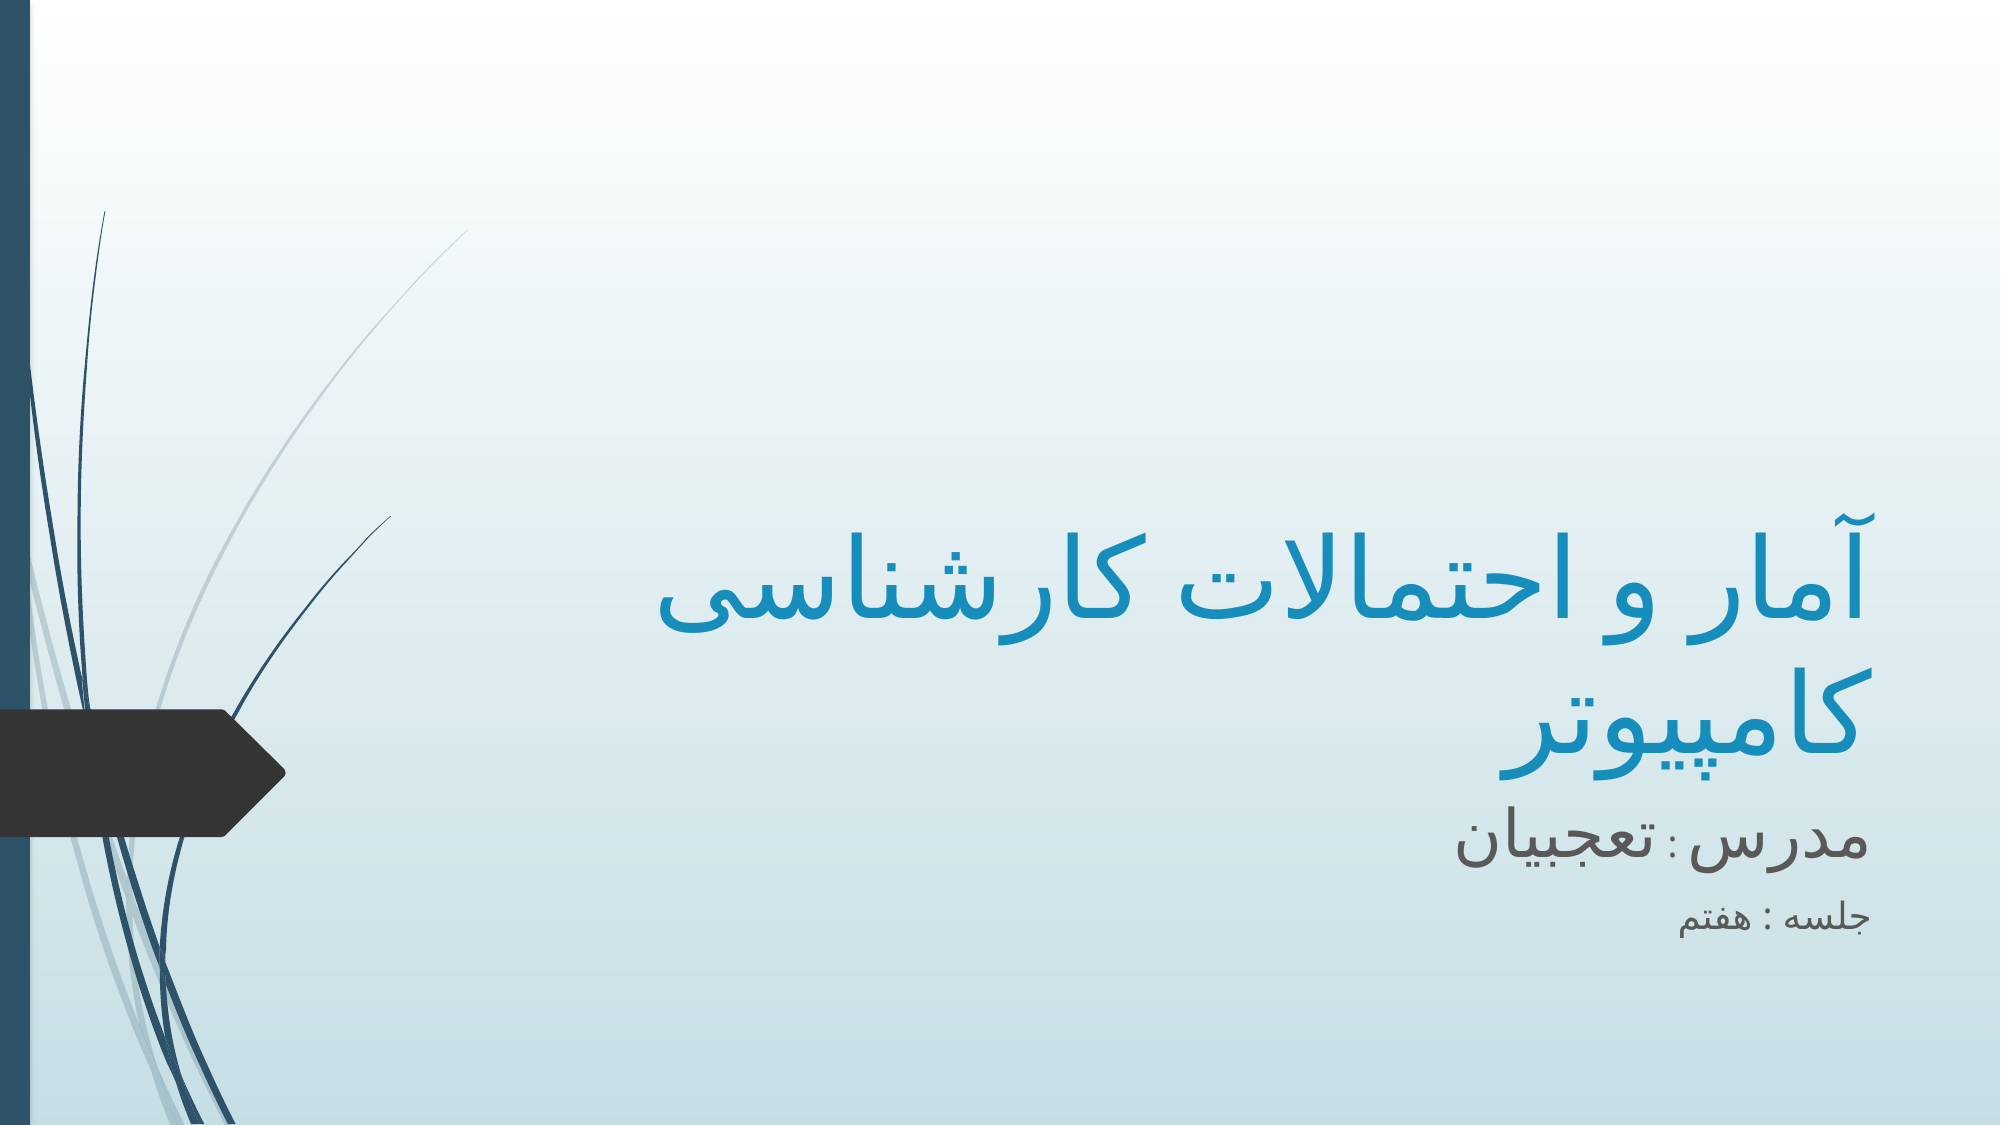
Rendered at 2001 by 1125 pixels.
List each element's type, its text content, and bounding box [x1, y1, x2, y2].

subtitle مدرس : تعجبیان جلسه : هفتم [424, 783, 1888, 969]
title آمار و احتمالات کارشناسی کامپیوتر [424, 412, 1888, 783]
